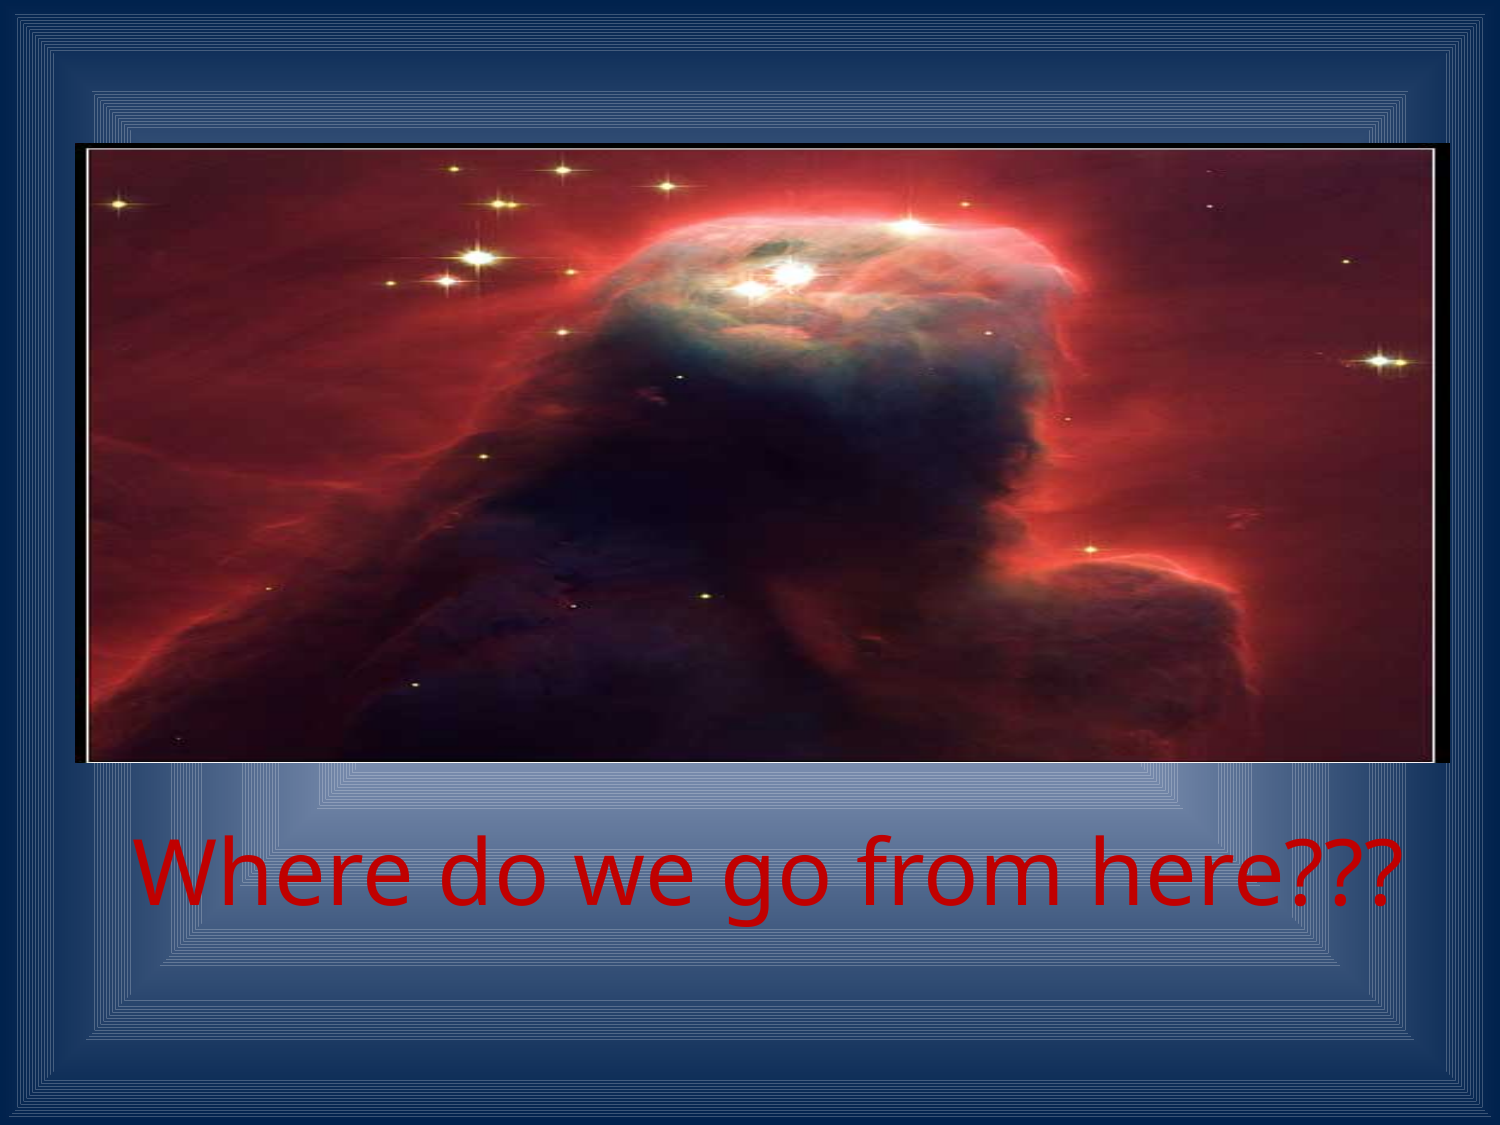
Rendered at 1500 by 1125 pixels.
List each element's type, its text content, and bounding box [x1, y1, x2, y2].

title Where do we go from here??? [75, 774, 1463, 963]
picture [74, 62, 1451, 763]
